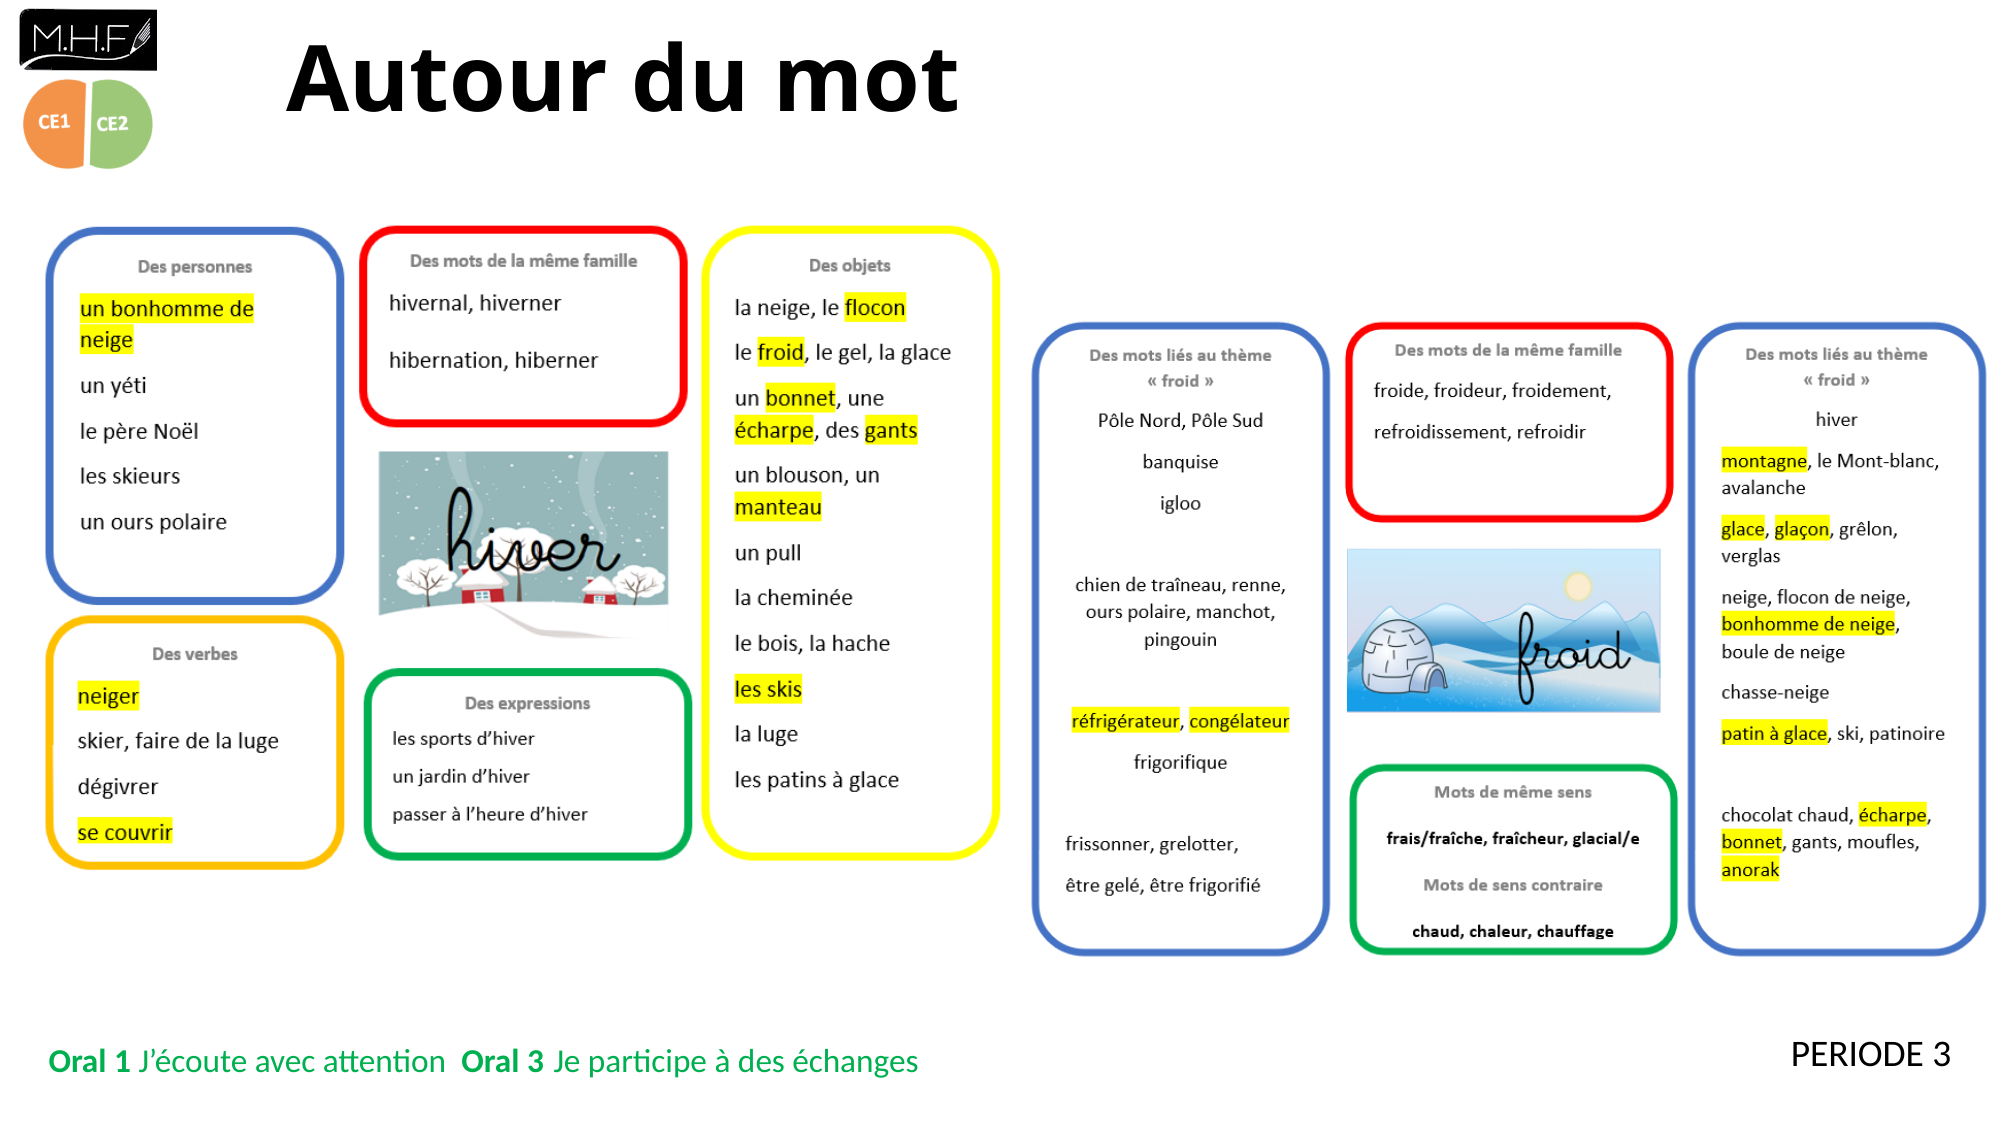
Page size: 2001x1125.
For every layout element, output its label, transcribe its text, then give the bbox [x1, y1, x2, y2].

text_box PERIODE 3 [1362, 1021, 1967, 1082]
title Autour du mot [271, 7, 1818, 156]
picture [33, 212, 1014, 879]
picture [1020, 300, 2000, 967]
picture [1, 7, 177, 207]
text_box Oral 1 J’écoute avec attention Oral 3 Je participe à des échanges [33, 1023, 1034, 1088]
